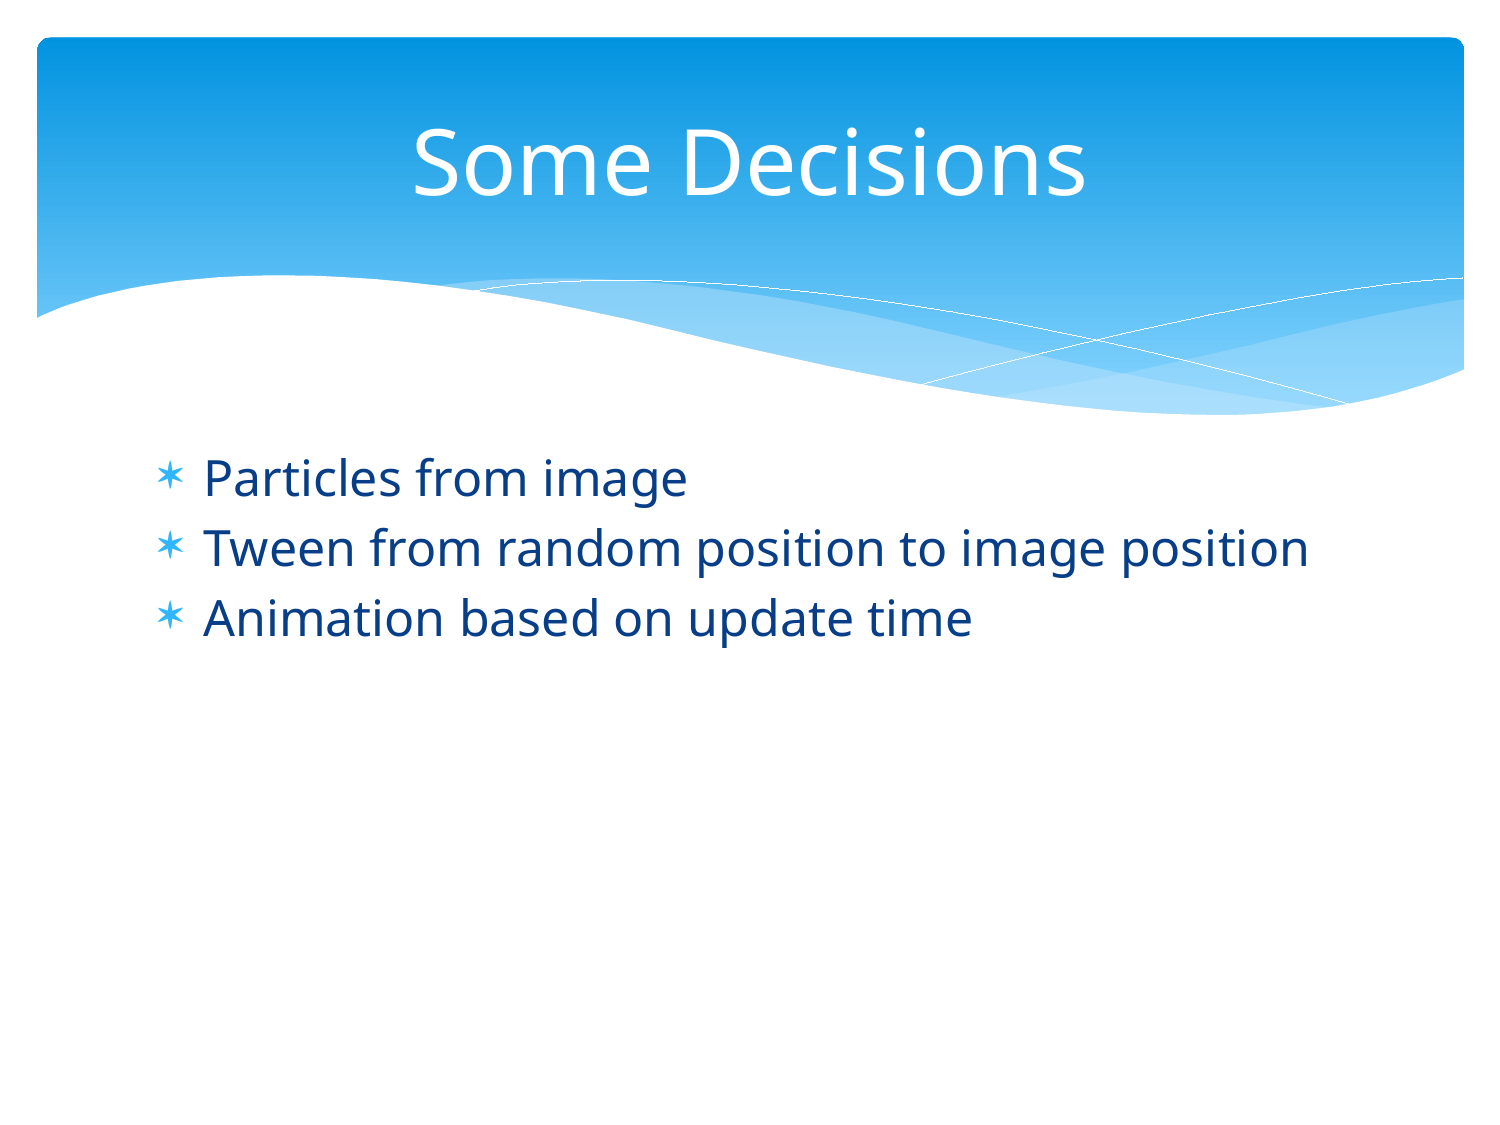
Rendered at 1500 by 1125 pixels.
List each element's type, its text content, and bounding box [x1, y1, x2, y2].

list Particles from image Tween from random position to image position Animation based on update time [143, 438, 1359, 1005]
title Some Decisions [75, 55, 1425, 261]
